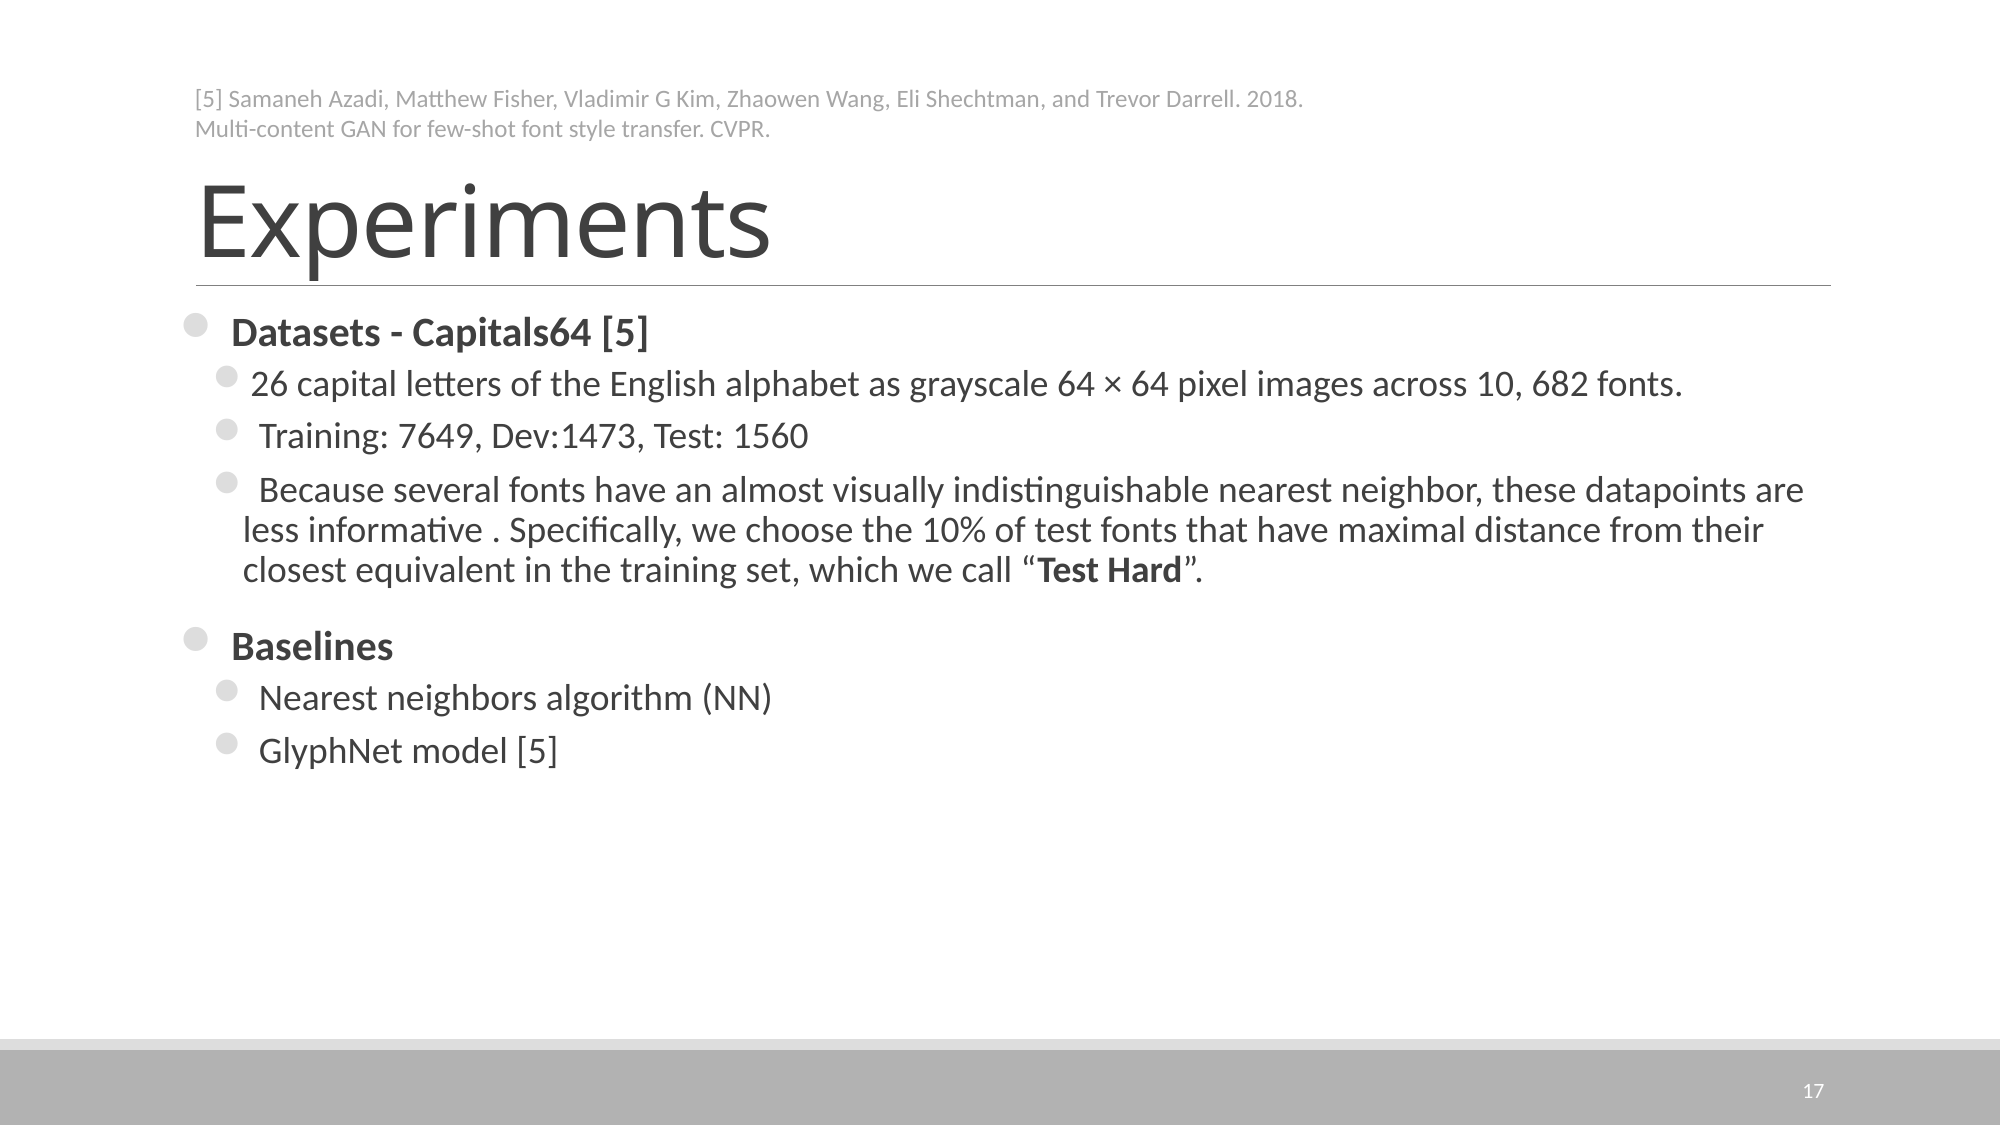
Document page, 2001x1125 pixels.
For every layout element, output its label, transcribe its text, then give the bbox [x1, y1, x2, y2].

title Experiments [180, 47, 1830, 285]
text_box [5] Samaneh Azadi, Matthew Fisher, Vladimir G Kim, Zhaowen Wang, Eli Shechtman, and Trevor Darrell. 2018. Multi-content GAN for few-shot font style transfer. CVPR. [179, 75, 1384, 150]
slide_number 17 [1624, 1059, 1840, 1120]
